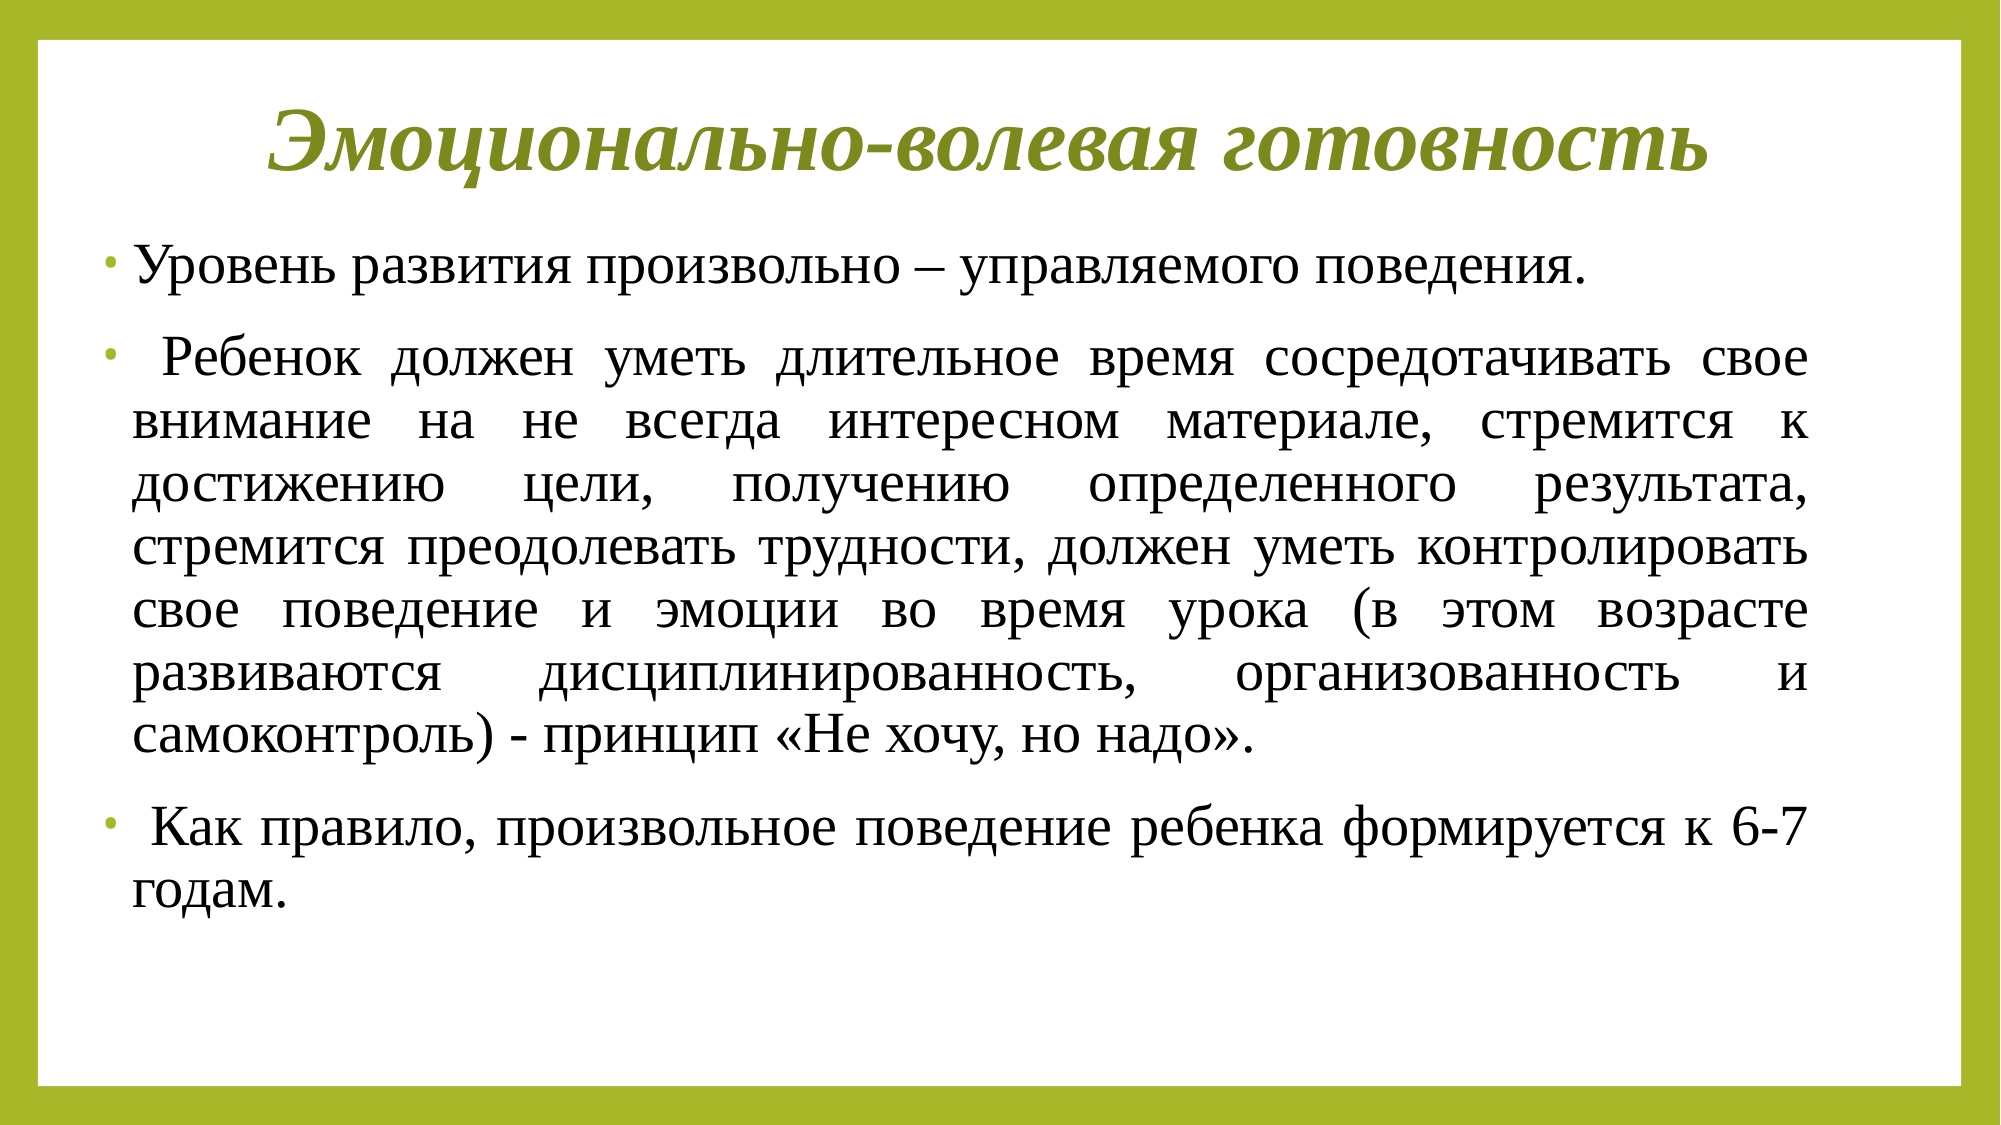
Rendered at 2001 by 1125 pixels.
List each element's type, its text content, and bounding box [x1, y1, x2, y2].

list Уровень развития произвольно – управляемого поведения. Ребенок должен уметь длительное время сосредотачивать свое внимание на не всегда интересном материале, стремится к достижению цели, получению определенного результата, стремится преодолевать трудности, должен уметь контролировать свое поведение и эмоции во время урока (в этом возрасте развиваются дисциплинированность, организованность и самоконтроль) - принцип «Не хочу, но надо». Как правило, произвольное поведение ребенка формируется к 6-7 годам. [79, 226, 1825, 1005]
title Эмоционально-волевая готовность [180, 29, 1801, 226]
